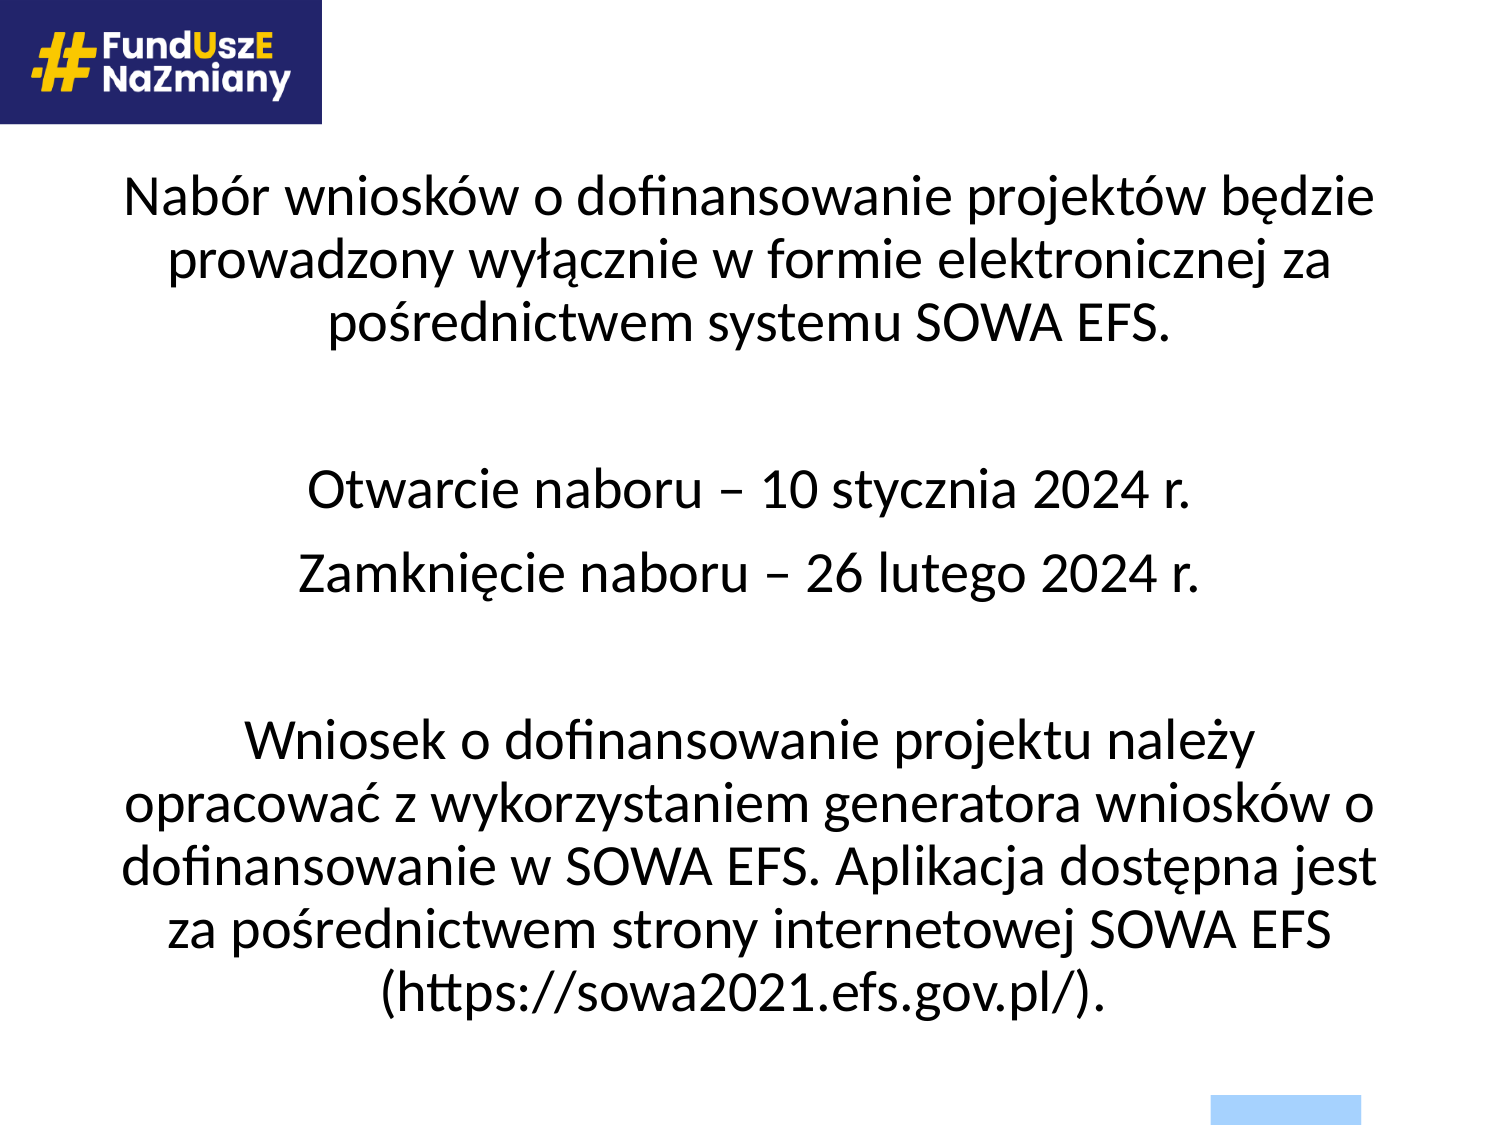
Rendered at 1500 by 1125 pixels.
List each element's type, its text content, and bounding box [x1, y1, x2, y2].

list Nabór wniosków o dofinansowanie projektów będzie prowadzony wyłącznie w formie elektronicznej za pośrednictwem systemu SOWA EFS. Otwarcie naboru – 10 stycznia 2024 r. Zamknięcie naboru – 26 lutego 2024 r. Wniosek o dofinansowanie projektu należy opracować z wykorzystaniem generatora wniosków o dofinansowanie w SOWA EFS. Aplikacja dostępna jest za pośrednictwem strony internetowej SOWA EFS (https://sowa2021.efs.gov.pl/). [103, 158, 1397, 1047]
picture [0, 0, 1500, 1125]
